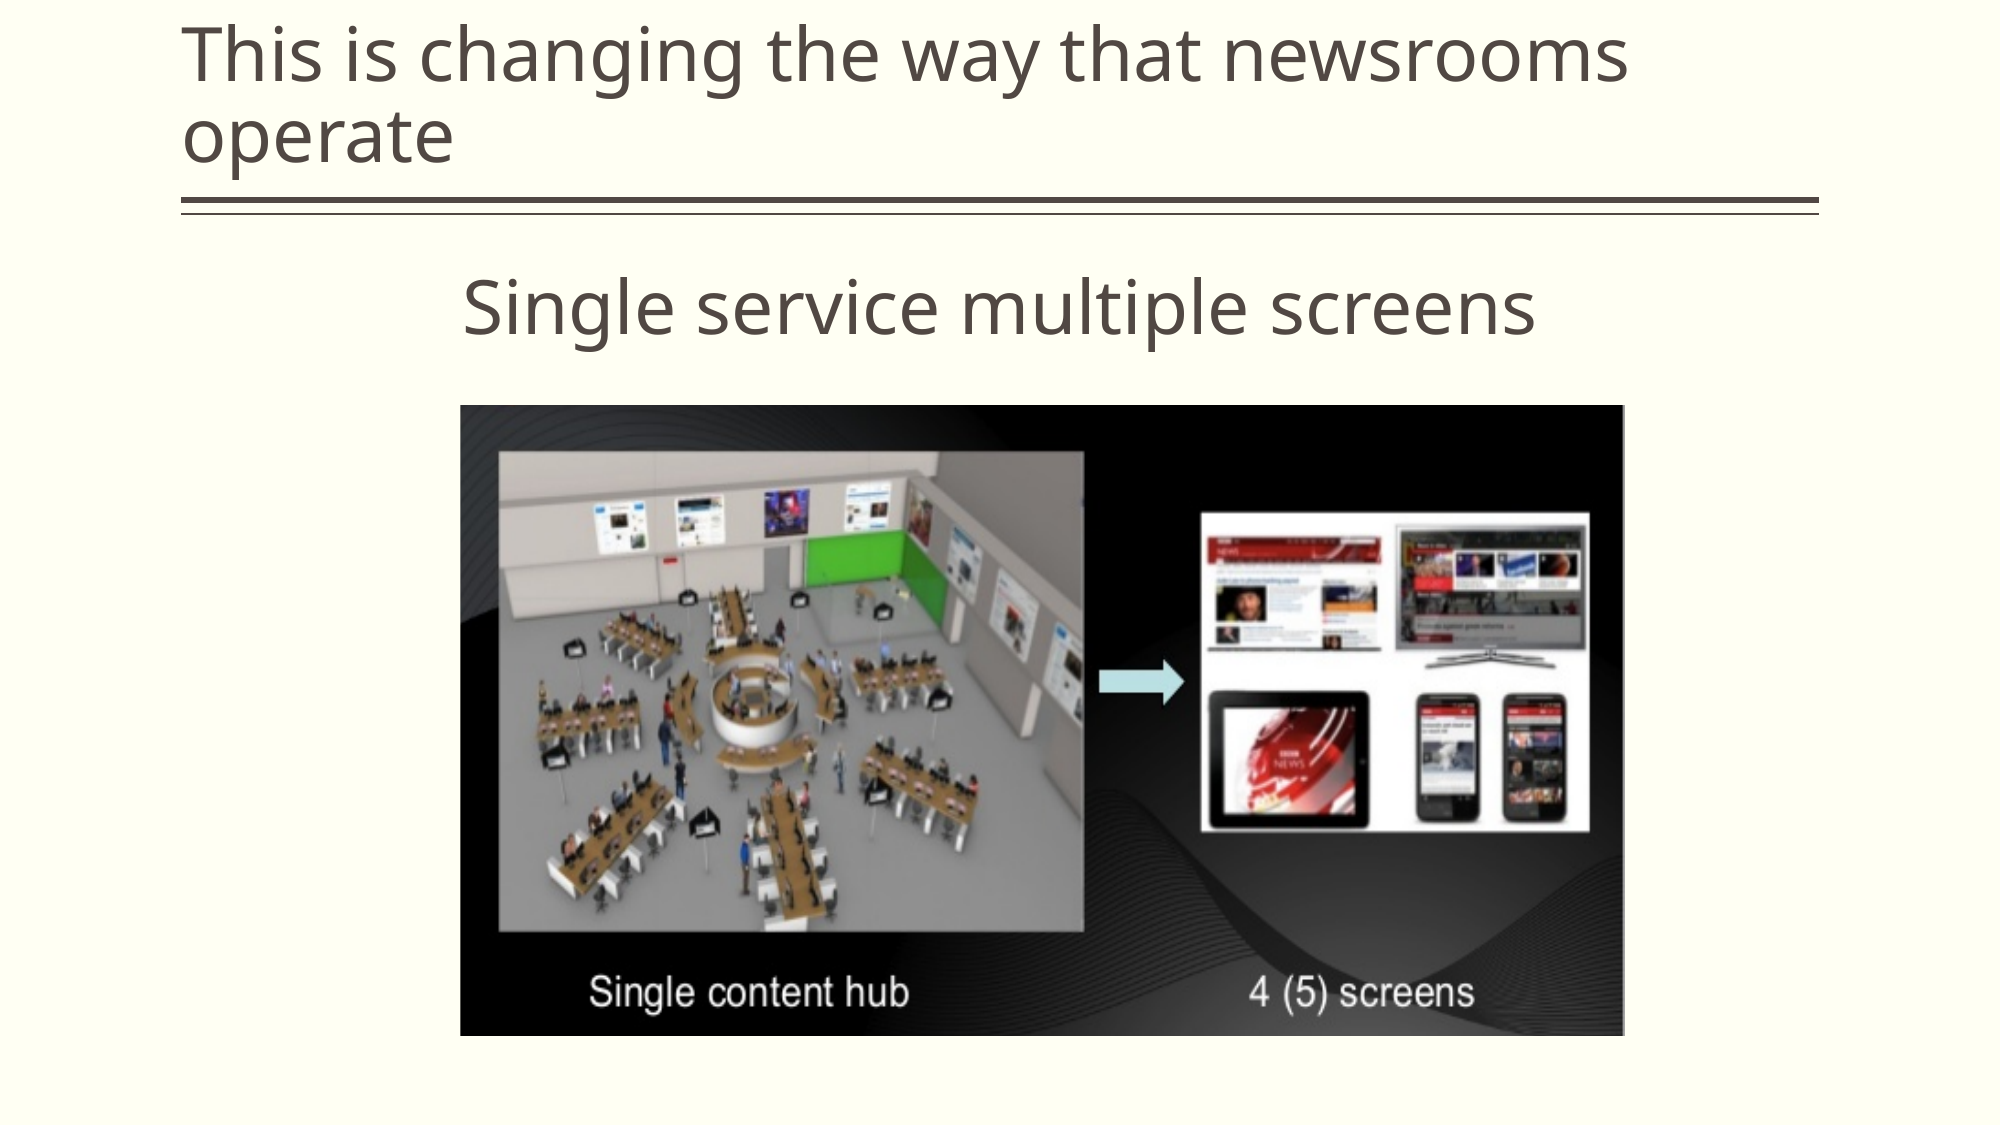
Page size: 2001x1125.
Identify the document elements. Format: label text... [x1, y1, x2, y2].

list Single service multiple screens [181, 262, 1819, 1013]
title This is changing the way that newsrooms operate [181, 4, 1819, 187]
picture [460, 404, 1627, 1036]
